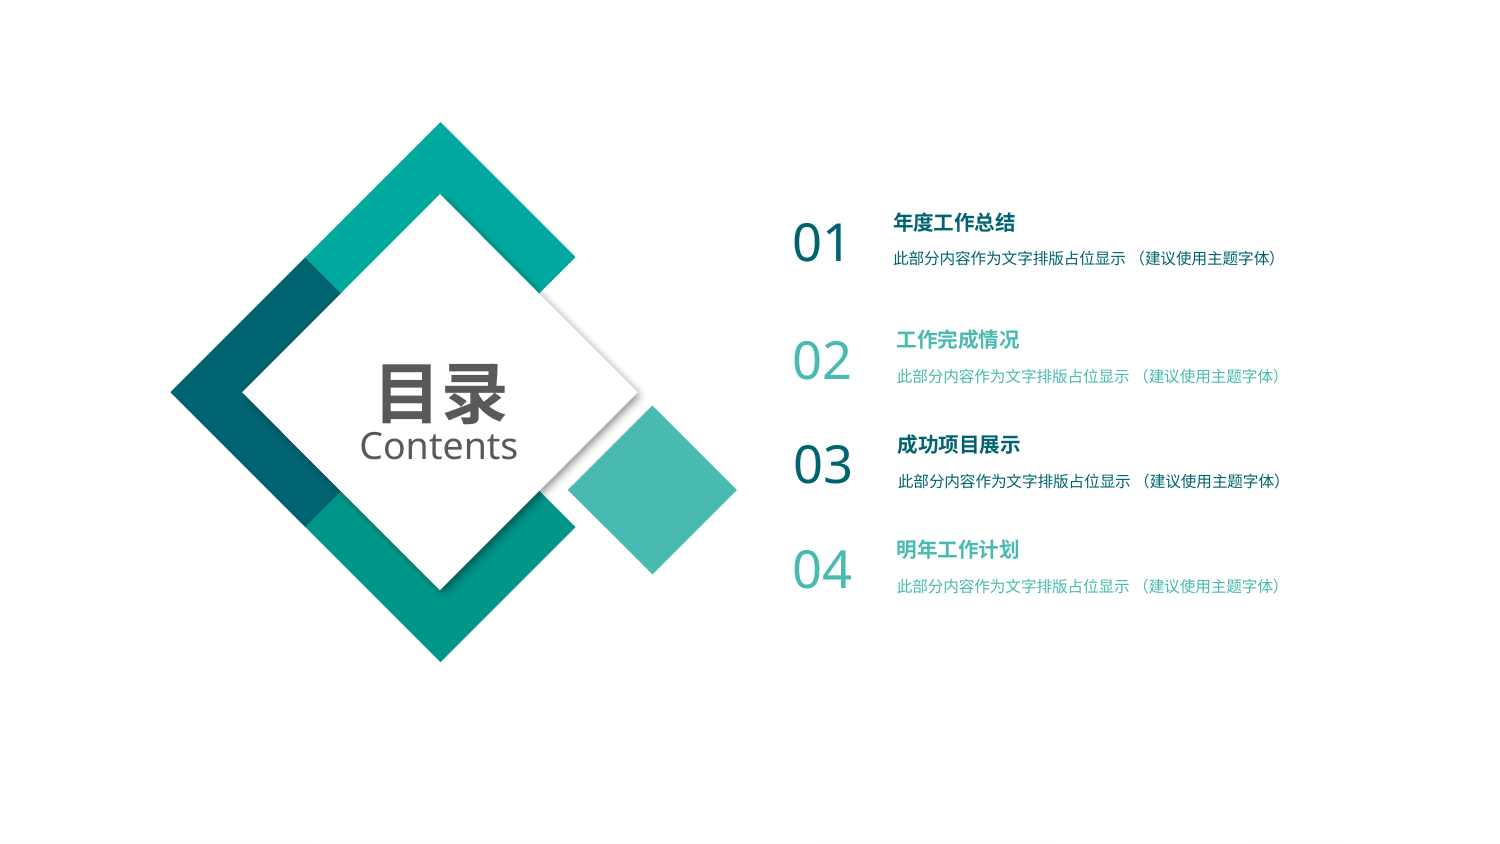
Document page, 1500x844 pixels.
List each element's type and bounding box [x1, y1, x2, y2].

text_box [777, 524, 1326, 613]
text_box [777, 419, 1327, 508]
text_box [327, 332, 552, 471]
text_box [777, 197, 1322, 285]
text_box [777, 315, 1326, 403]
text_box [170, 121, 738, 663]
